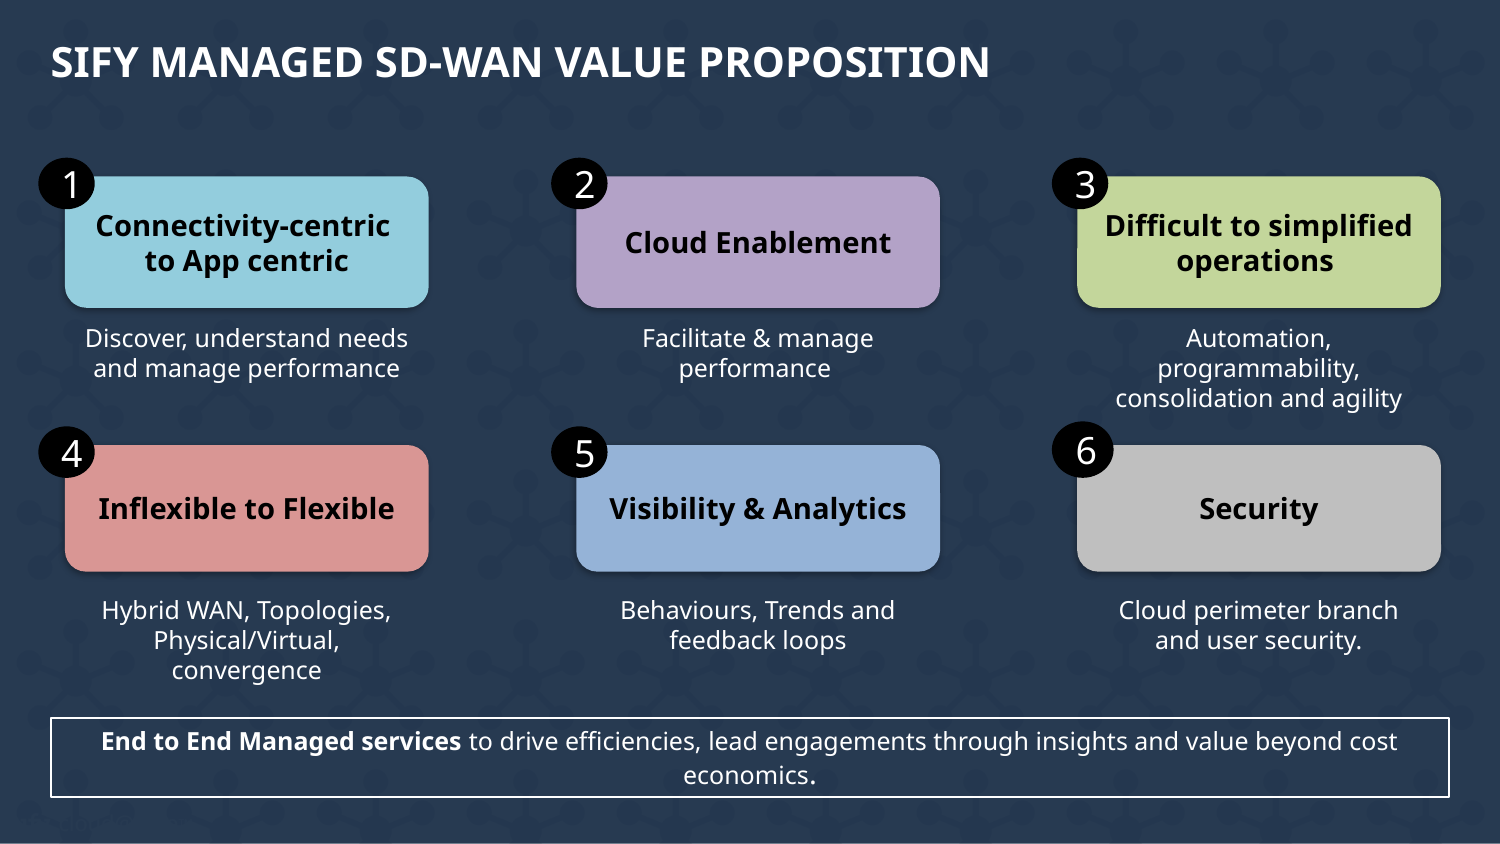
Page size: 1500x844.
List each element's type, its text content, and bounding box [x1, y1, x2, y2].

text_box 1 [36, 155, 97, 212]
text_box Visibility & Analytics [573, 441, 944, 575]
title Sify managed sd-wan value proposition [24, 20, 1263, 96]
text_box End to End Managed services to drive efficiencies, lead engagements through insights and value beyond cost economics. [51, 717, 1449, 798]
text_box Hybrid WAN, Topologies, Physical/Virtual, convergence [63, 587, 431, 692]
text_box Behaviours, Trends and feedback loops [581, 587, 935, 662]
text_box Security [1074, 441, 1445, 575]
text_box 2 [549, 155, 610, 212]
text_box 4 [36, 424, 97, 480]
text_box Difficult to simplified operations [1074, 173, 1444, 311]
text_box 6 [1049, 419, 1116, 480]
text_box Inflexible to Flexible [61, 441, 432, 575]
text_box Connectivity-centric to App centric [61, 173, 432, 311]
text_box Cloud perimeter branch and user security. [1082, 587, 1436, 662]
text_box Cloud Enablement [573, 173, 944, 311]
text_box 5 [549, 424, 610, 480]
text_box Automation, programmability, consolidation and agility [1067, 314, 1451, 420]
text_box 3 [1049, 155, 1111, 212]
text_box Facilitate & manage performance [576, 314, 940, 390]
text_box Discover, understand needs and manage performance [46, 314, 448, 390]
